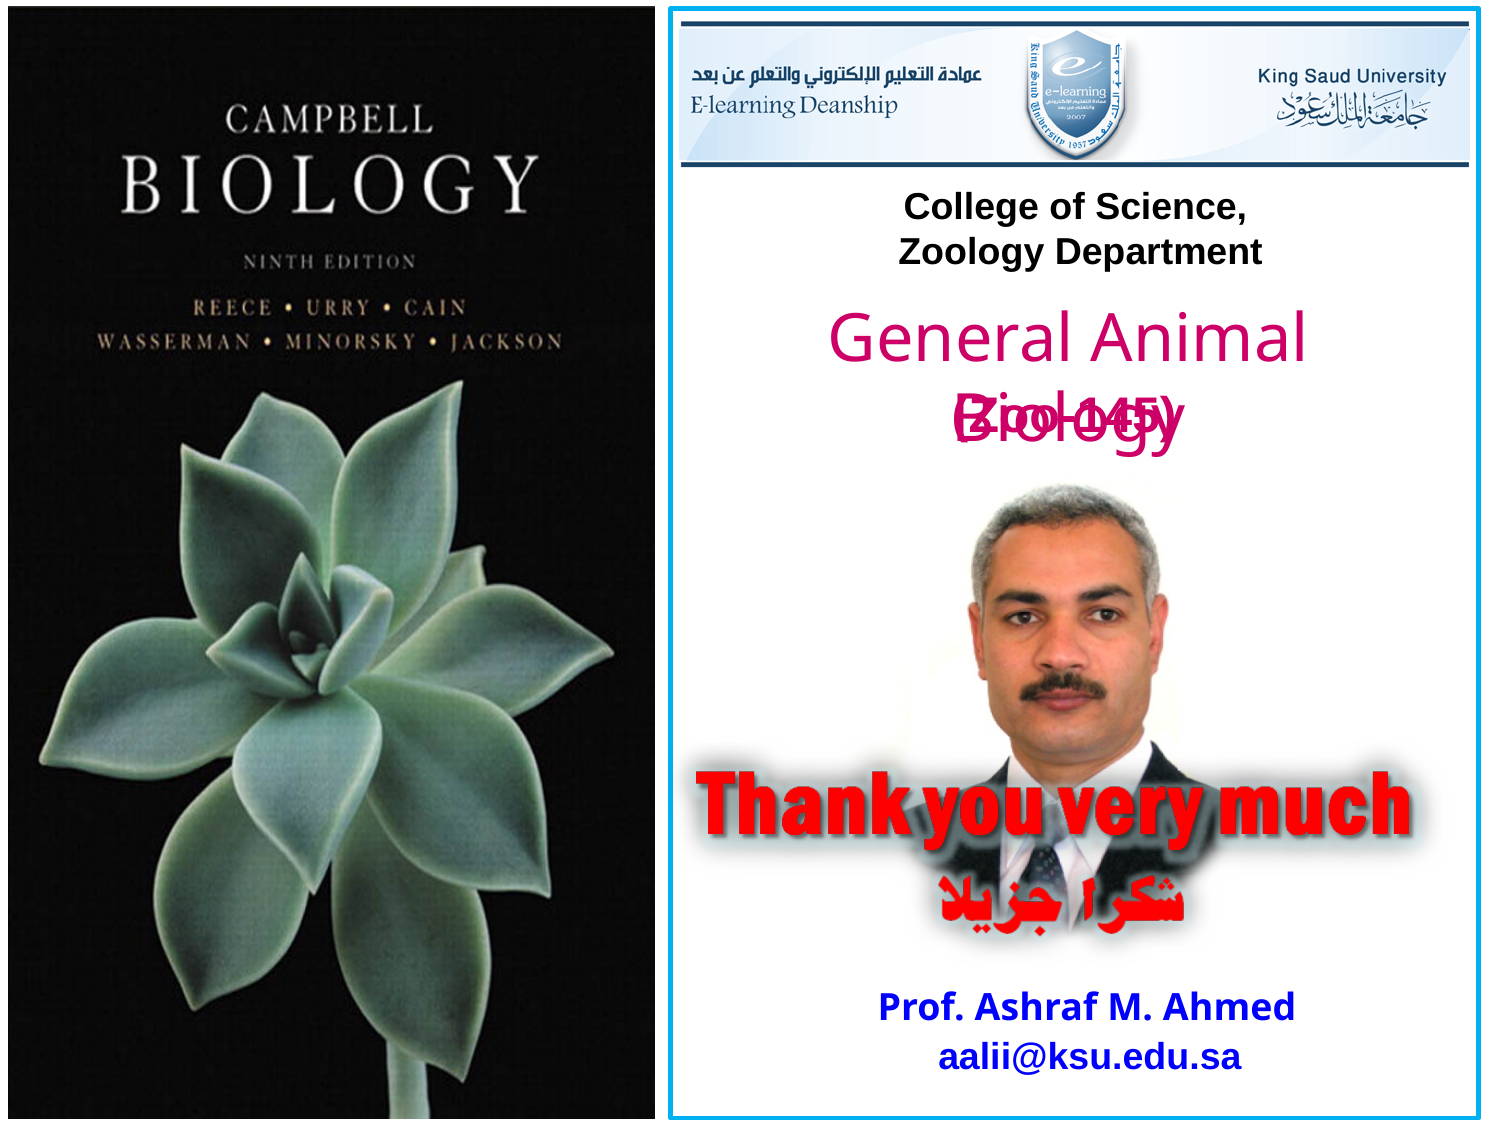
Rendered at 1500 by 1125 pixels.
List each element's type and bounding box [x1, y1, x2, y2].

picture [7, 6, 656, 1120]
text_box [670, 8, 1480, 1119]
picture [678, 762, 1424, 957]
